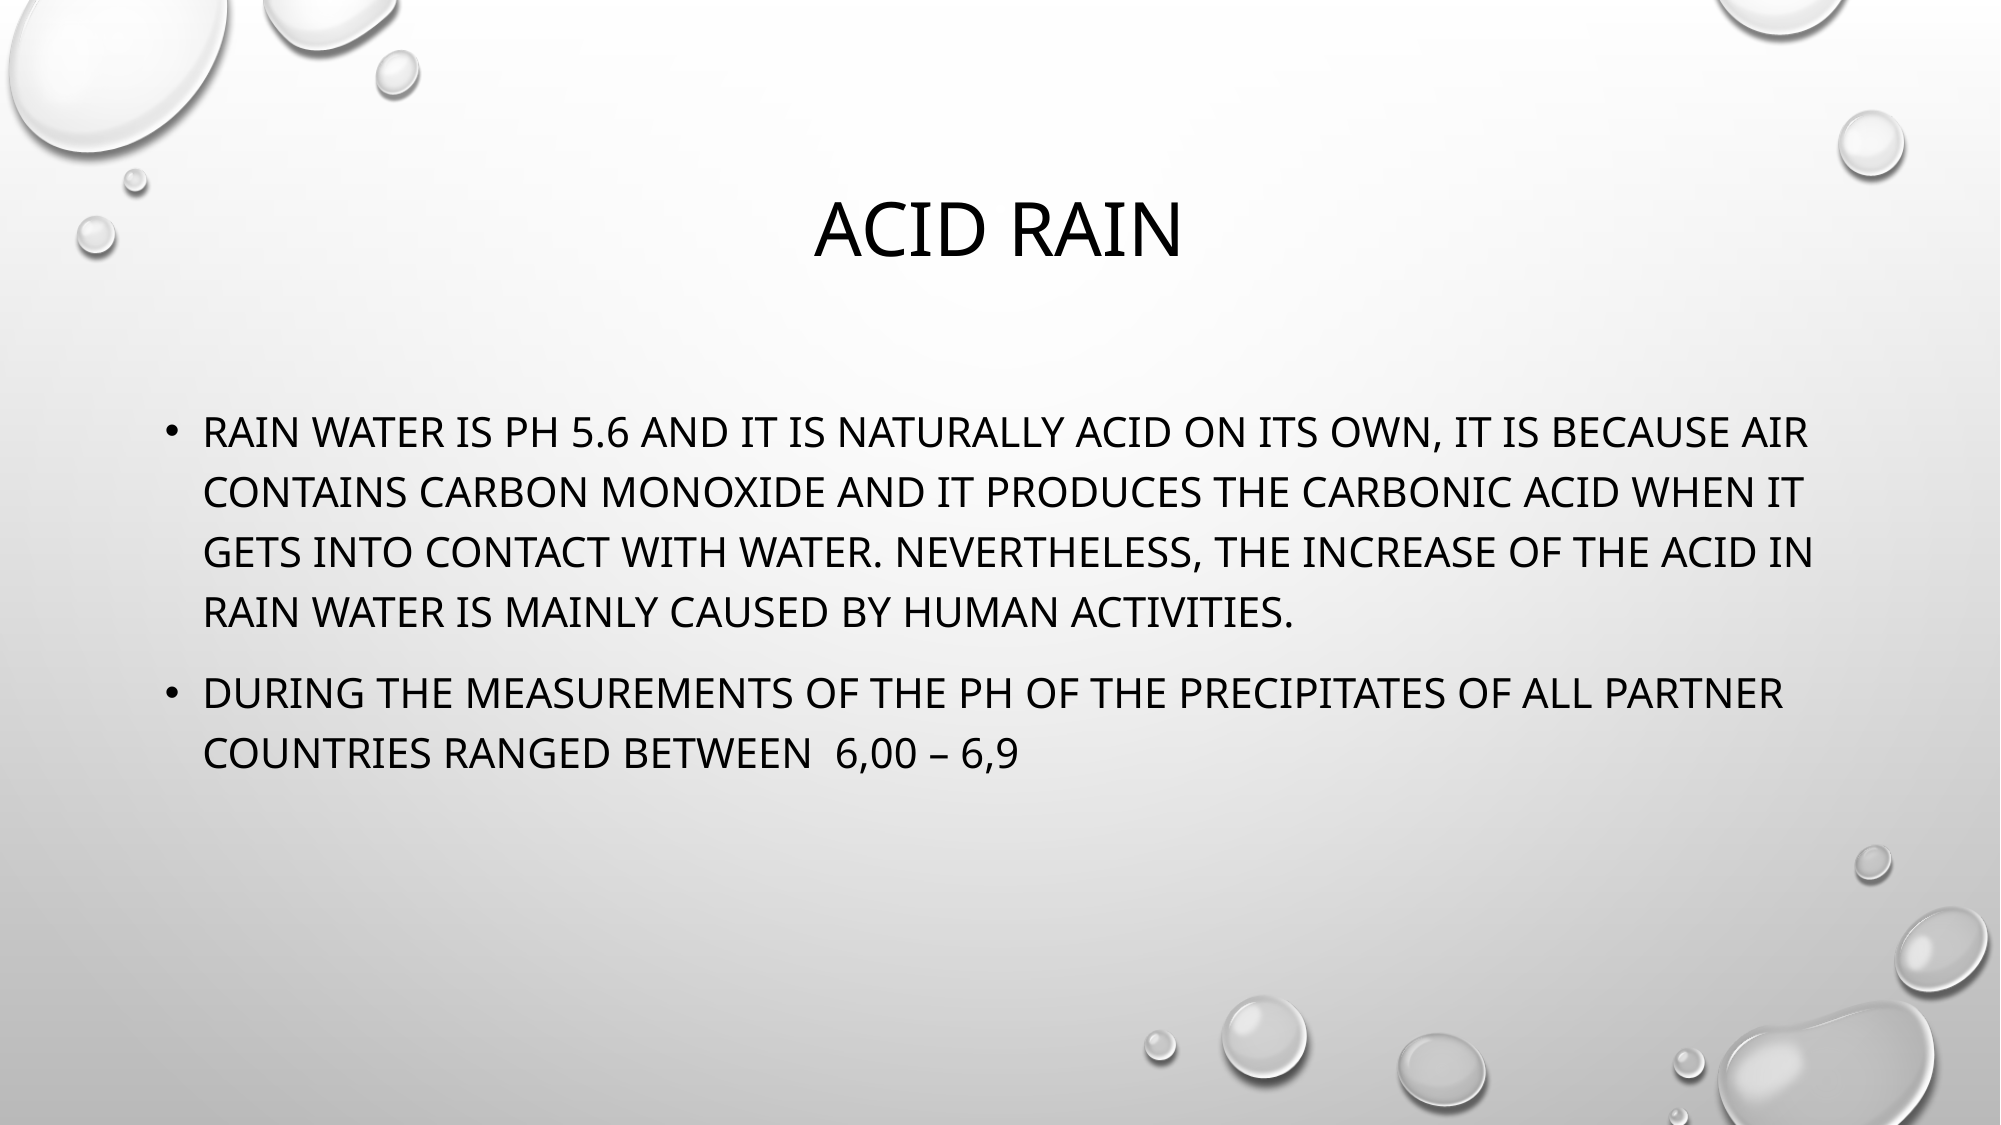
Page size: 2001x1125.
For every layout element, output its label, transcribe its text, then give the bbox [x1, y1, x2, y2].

title Acid Rain [149, 101, 1851, 364]
list Rain water is PH 5.6 and it is naturally acid on its own, it is because air contains carbon monoxide and it produces the carbonic acid when it gets into contact with water. Nevertheless, the increase of the acid in rain water is mainly caused by human activities. During the measurements of the pH of the precipitates of all partner countries ranged between 6,00 – 6,9 [149, 388, 1850, 950]
picture [0, 0, 2000, 1125]
